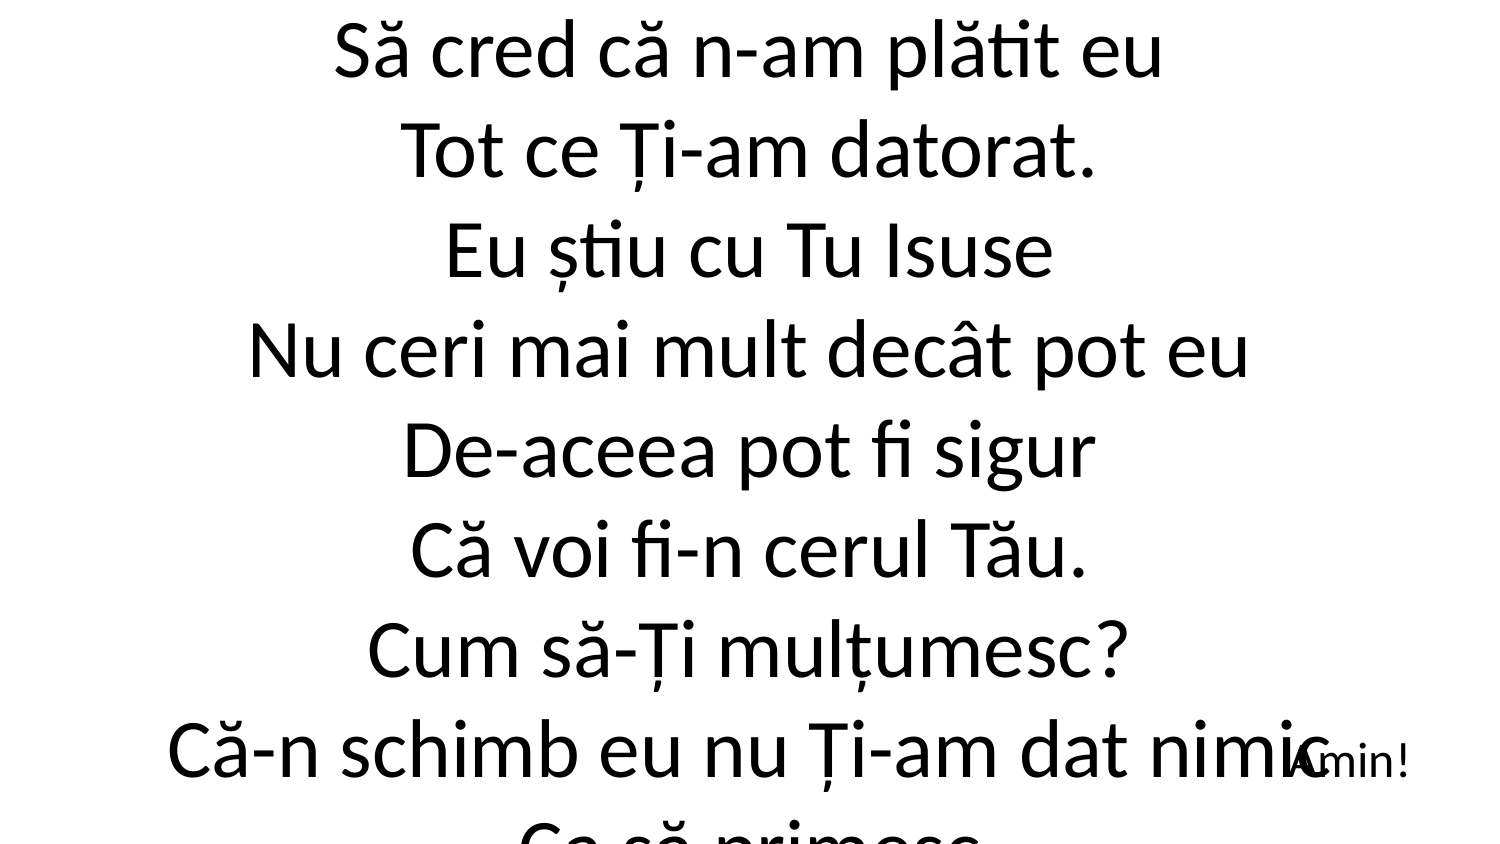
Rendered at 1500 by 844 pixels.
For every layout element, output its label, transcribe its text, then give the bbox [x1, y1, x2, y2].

text_box Doresc ca-n astă viață Să stau mai mult îngenuncheat, Să cred că n-am plătit eu Tot ce Ți-am datorat. Eu știu cu Tu Isuse Nu ceri mai mult decât pot eu De-aceea pot fi sigur Că voi fi-n cerul Tău. Cum să-Ți mulțumesc? Că-n schimb eu nu Ți-am dat nimic Ca să primesc Inima mea Ți-o dau și vreau pe veci Isus în ea să locuiești... [142, 0, 1358, 844]
text_box Amin! [1273, 674, 1427, 795]
